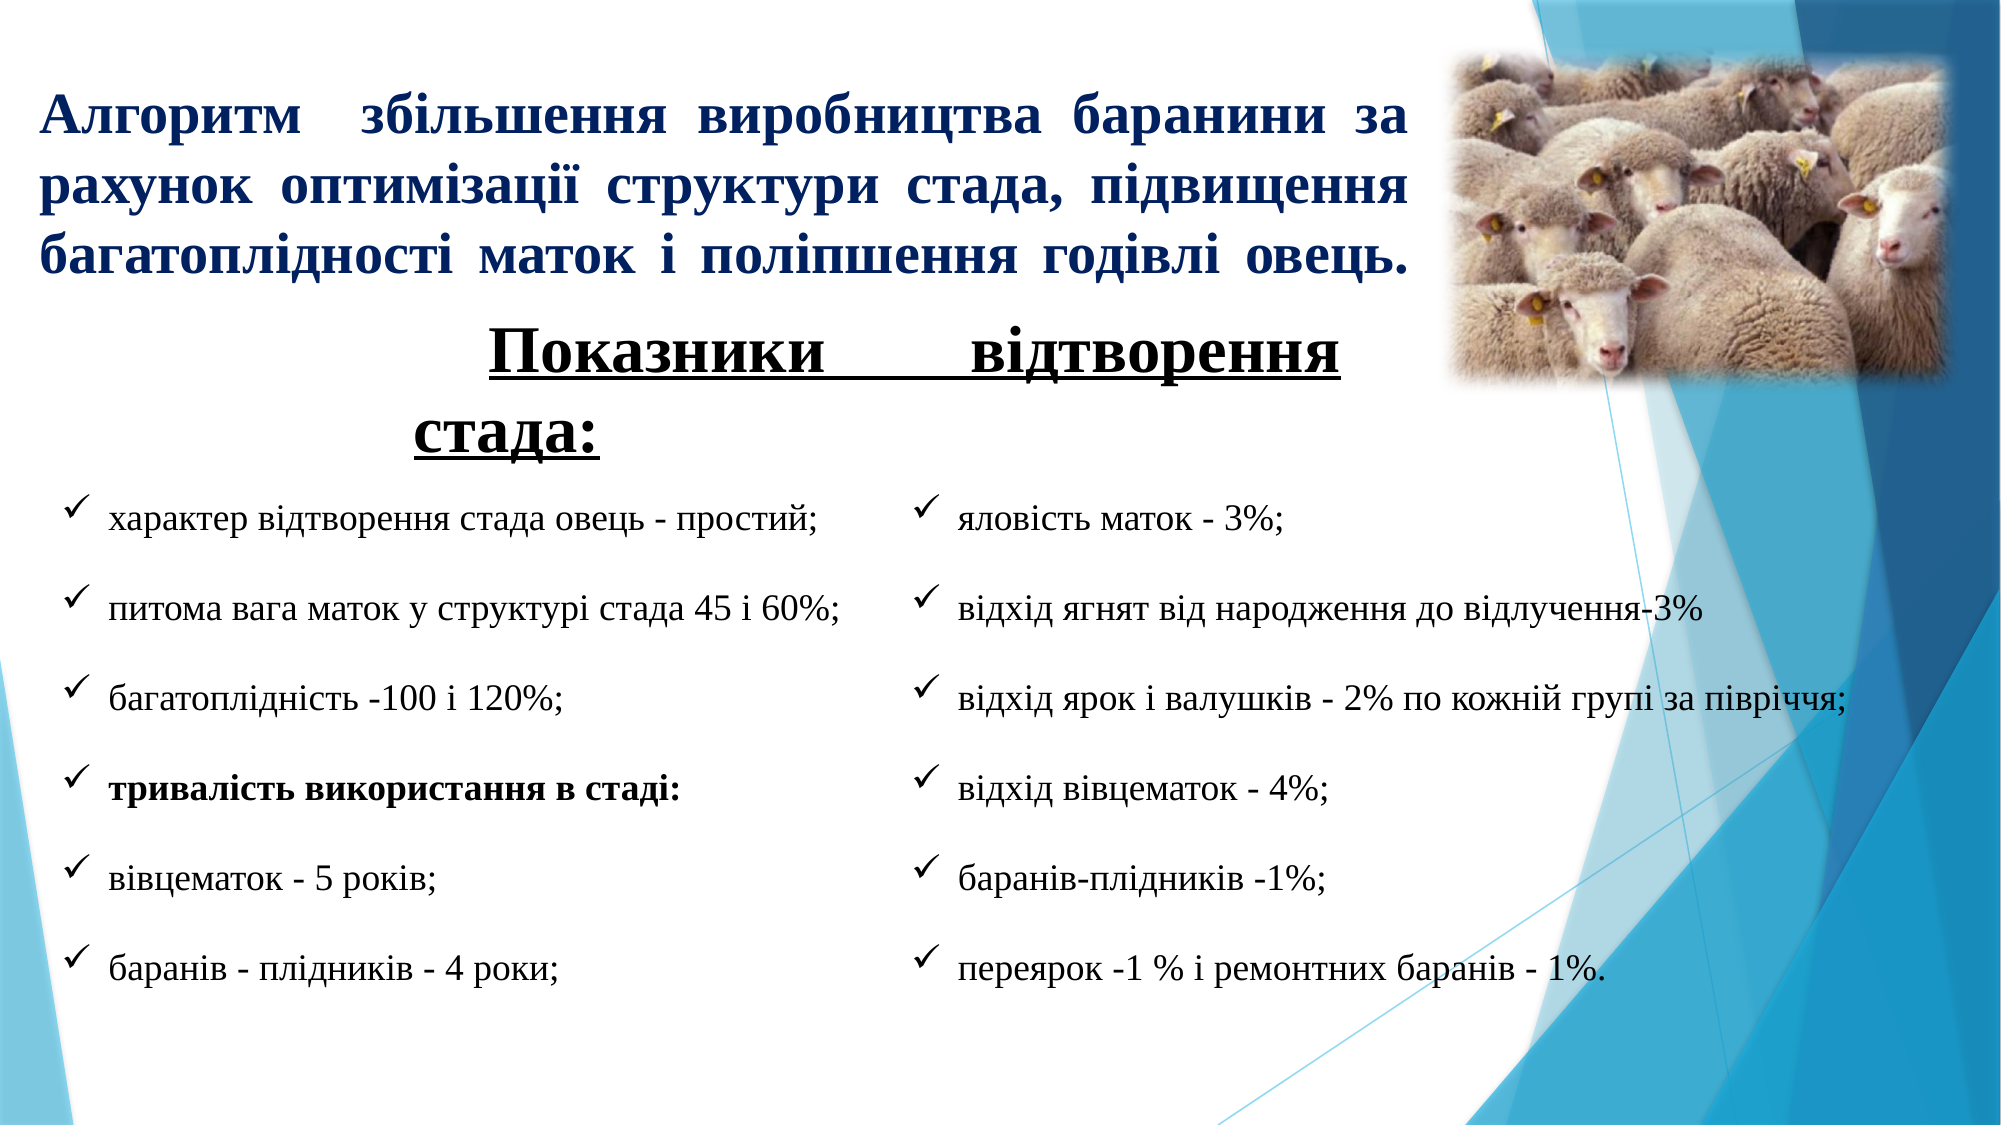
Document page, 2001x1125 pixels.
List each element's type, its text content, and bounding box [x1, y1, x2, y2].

picture [1437, 44, 1963, 395]
title Алгоритм збільшення виробництва баранини за рахунок оптимізації структури стада, підвищення багатоплідності маток і поліпшення годівлі овець. [24, 68, 1425, 285]
text_box характер відтворення стада овець - простий; питома вага маток у структурі стада 45 і 60%; багатоплідність -100 і 120%; тривалість використання в стаді: вівцематок - 5 років; баранів - плідників - 4 роки; [46, 440, 896, 996]
text_box яловість маток - 3%; відхід ягнят від народження до відлучення-3% відхід ярок і валушків - 2% по кожній групі за півріччя; відхід вівцематок - 4%; баранів-плідників -1%; переярок -1 % і ремонтних баранів - 1%. [896, 440, 1897, 996]
text_box Показники відтворення стада: [399, 298, 1356, 394]
